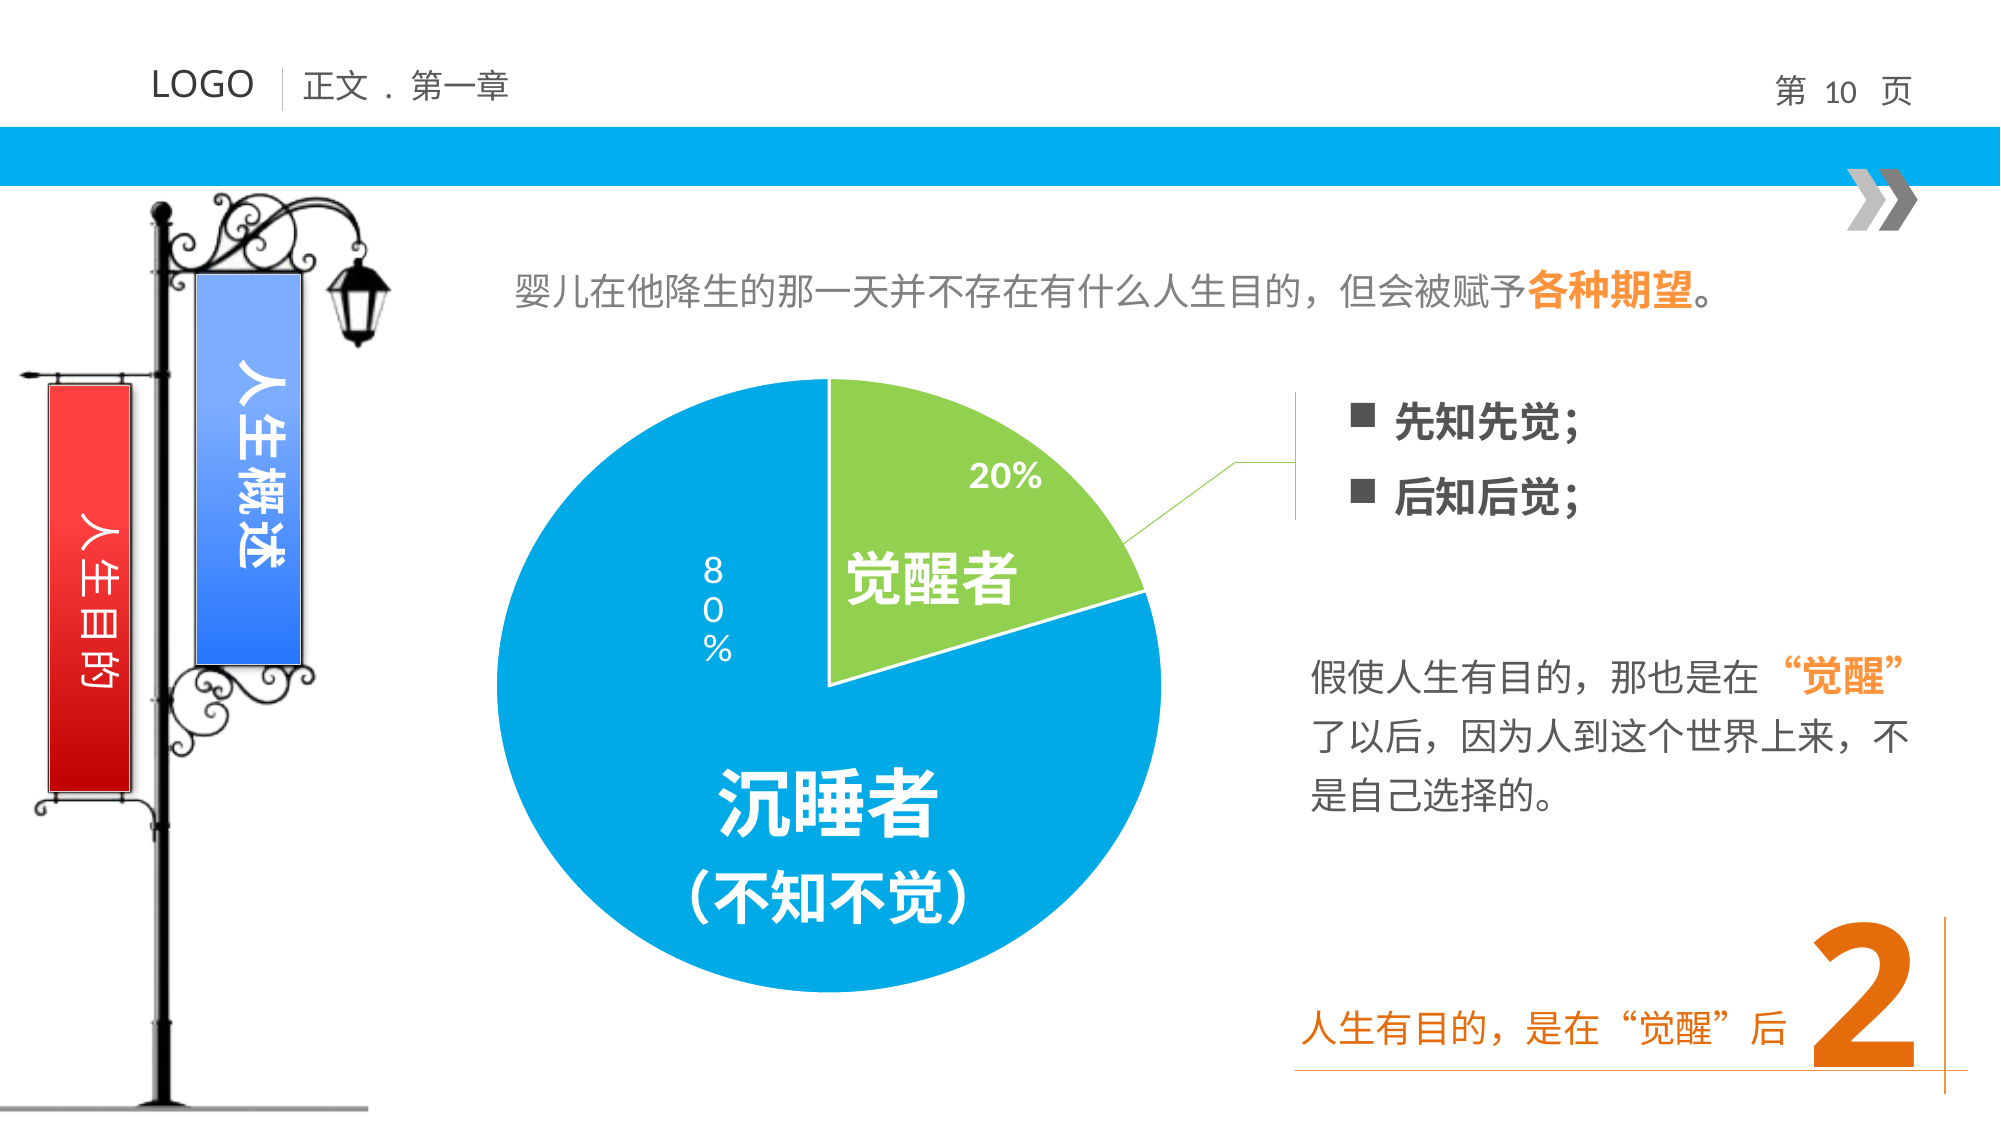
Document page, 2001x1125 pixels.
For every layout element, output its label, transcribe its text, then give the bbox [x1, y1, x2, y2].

picture [0, 187, 413, 1125]
text_box 假使人生有目的，那也是在“觉醒”了以后，因为人到这个世界上来，不是自己选择的。 [1295, 627, 1945, 825]
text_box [1176, 860, 1969, 1118]
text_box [1077, 462, 1235, 578]
chart [485, 366, 1178, 1059]
text_box 先知先觉； 后知后觉； [1332, 373, 1918, 529]
text_box 人生目的 [52, 404, 134, 799]
text_box 婴儿在他降生的那一天并不存在有什么人生目的，但会被赋予各种期望。 [499, 230, 1792, 321]
